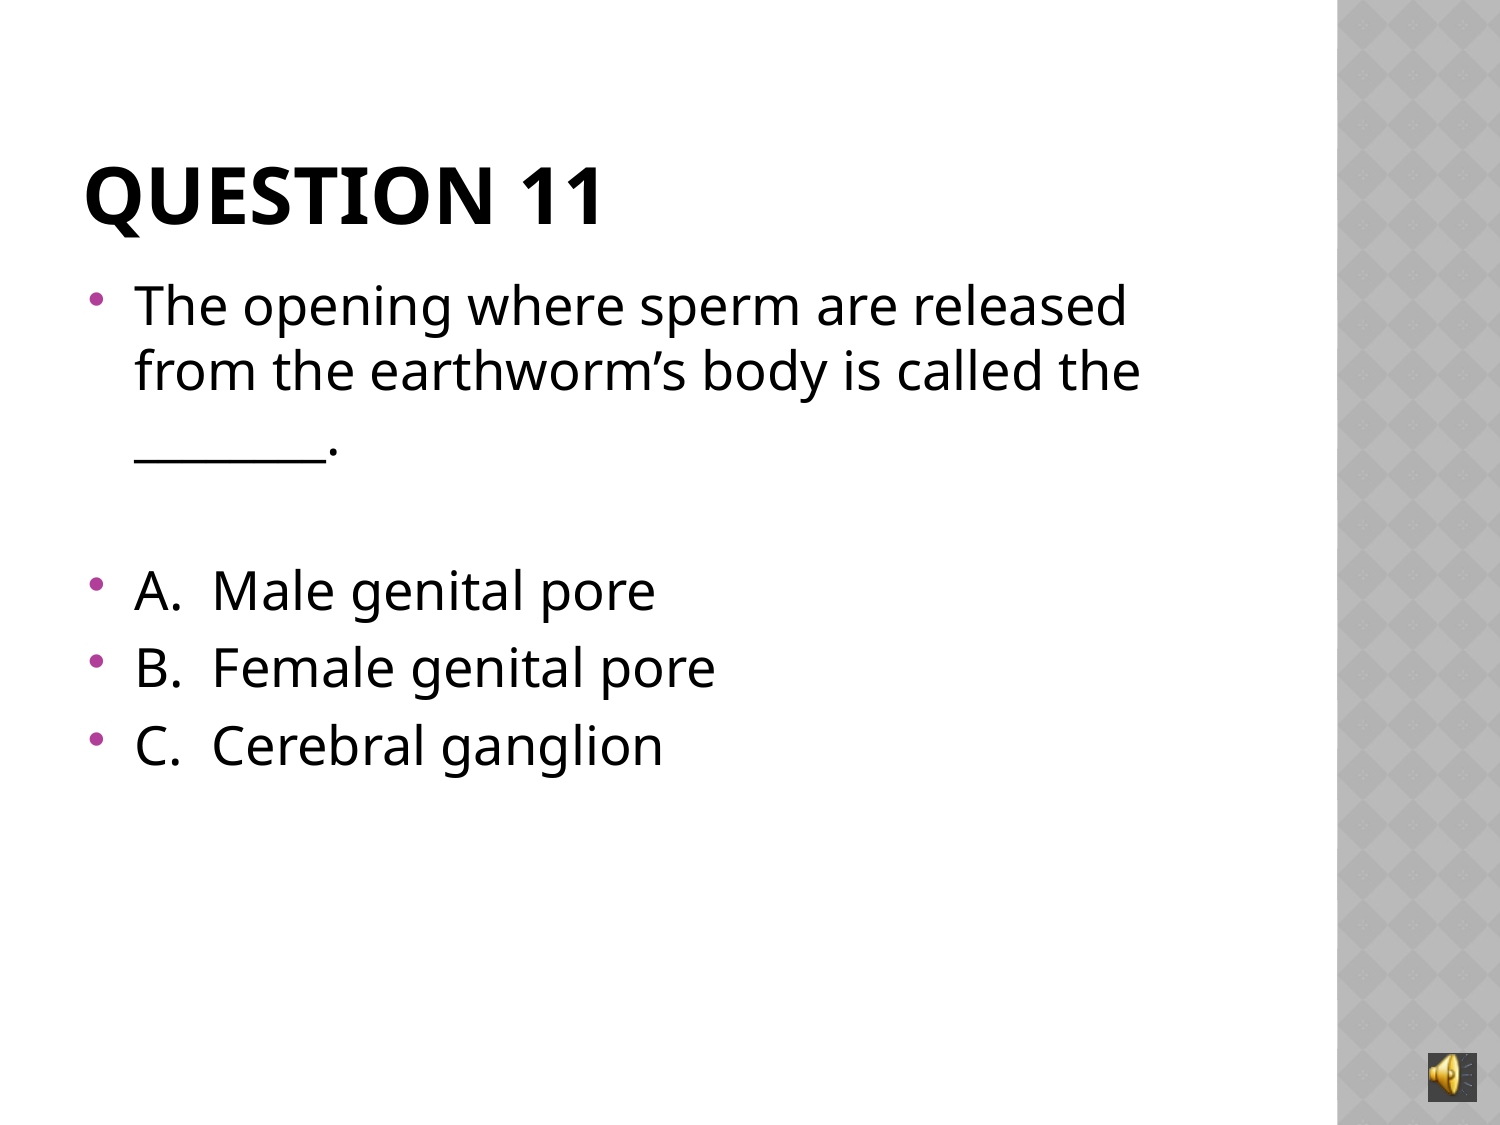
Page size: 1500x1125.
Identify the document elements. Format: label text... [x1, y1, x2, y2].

title Question 11 [75, 52, 1263, 240]
picture [1427, 1052, 1479, 1104]
list The opening where sperm are released from the earthworm’s body is called the ________. A. Male genital pore B. Female genital pore C. Cerebral ganglion [75, 264, 1263, 1059]
